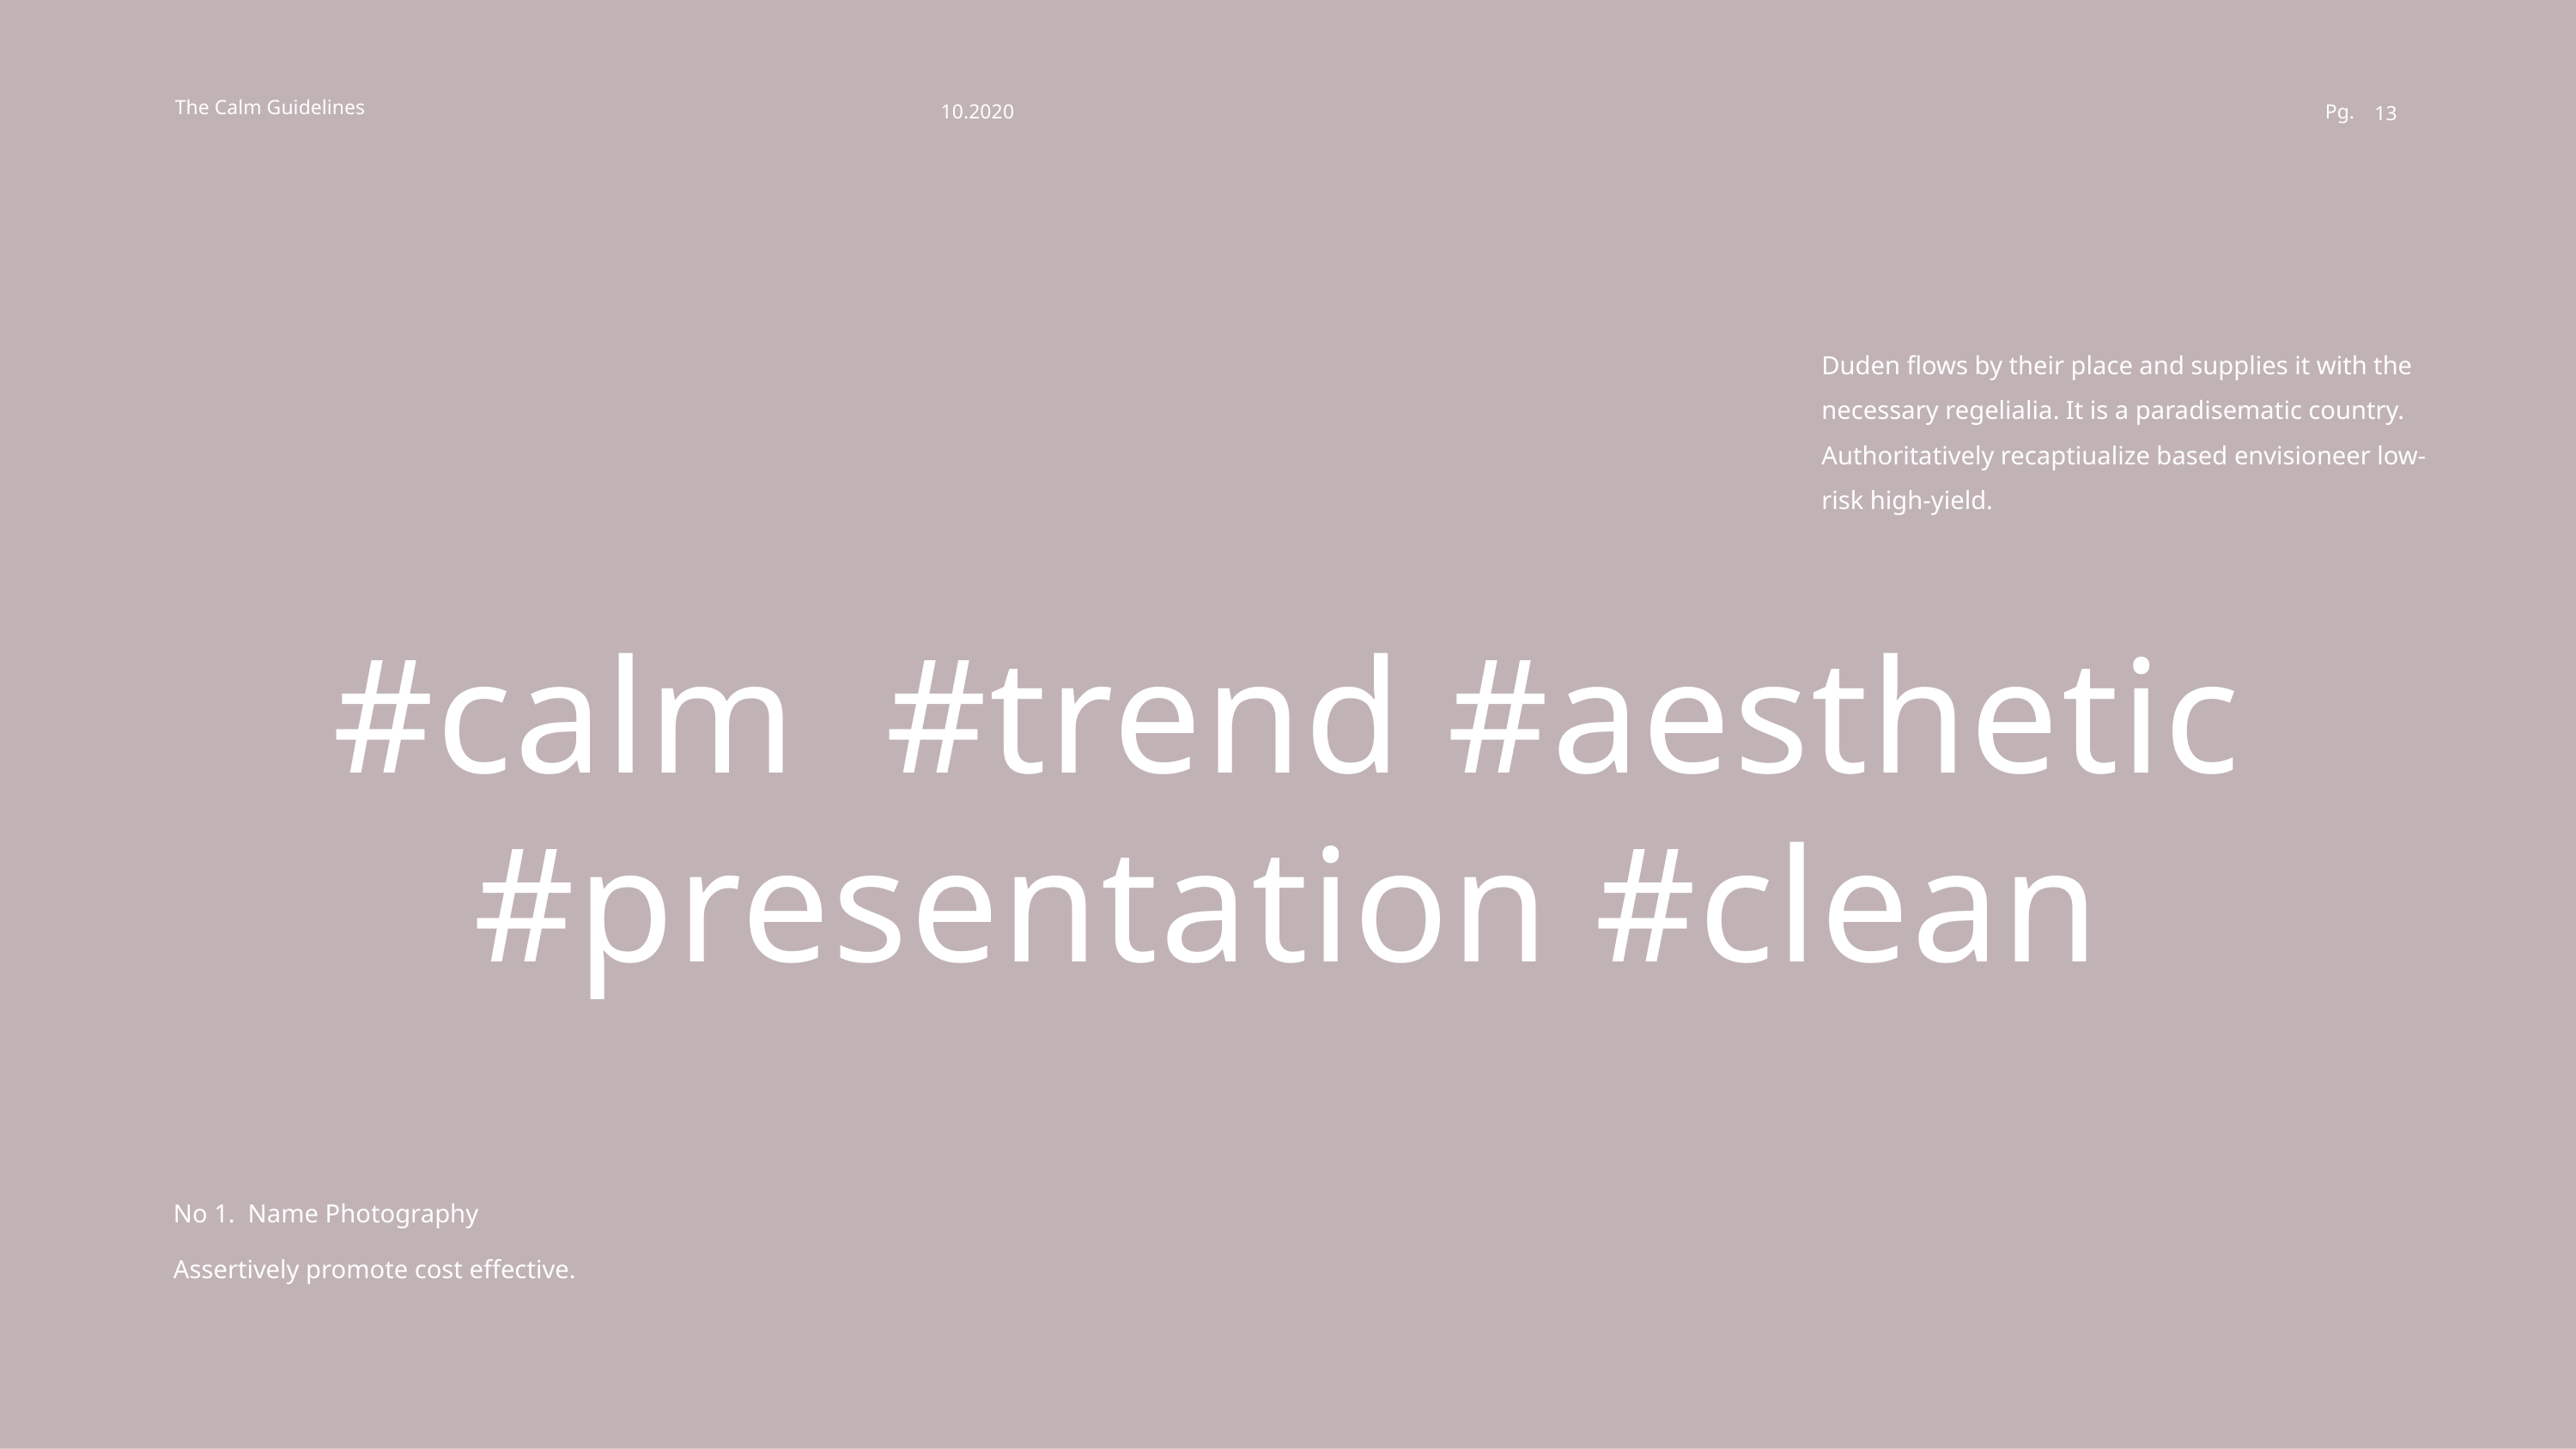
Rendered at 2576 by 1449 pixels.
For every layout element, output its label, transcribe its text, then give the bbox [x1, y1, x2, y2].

text_box #calm #trend #aesthetic #presentation #clean [1689, 609, 2330, 1090]
text_box #calm #trend #aesthetic #presentation #clean [246, 609, 887, 1090]
text_box Duden flows by their place and supplies it with the necessary regelialia. It is a paradisematic country. Authoritatively recaptiualize based envisioneer low-risk high-yield. [1808, 328, 2445, 507]
picture [887, 226, 1689, 1270]
text_box No 1. Name Photography Assertively promote cost effective. [161, 1176, 728, 1290]
